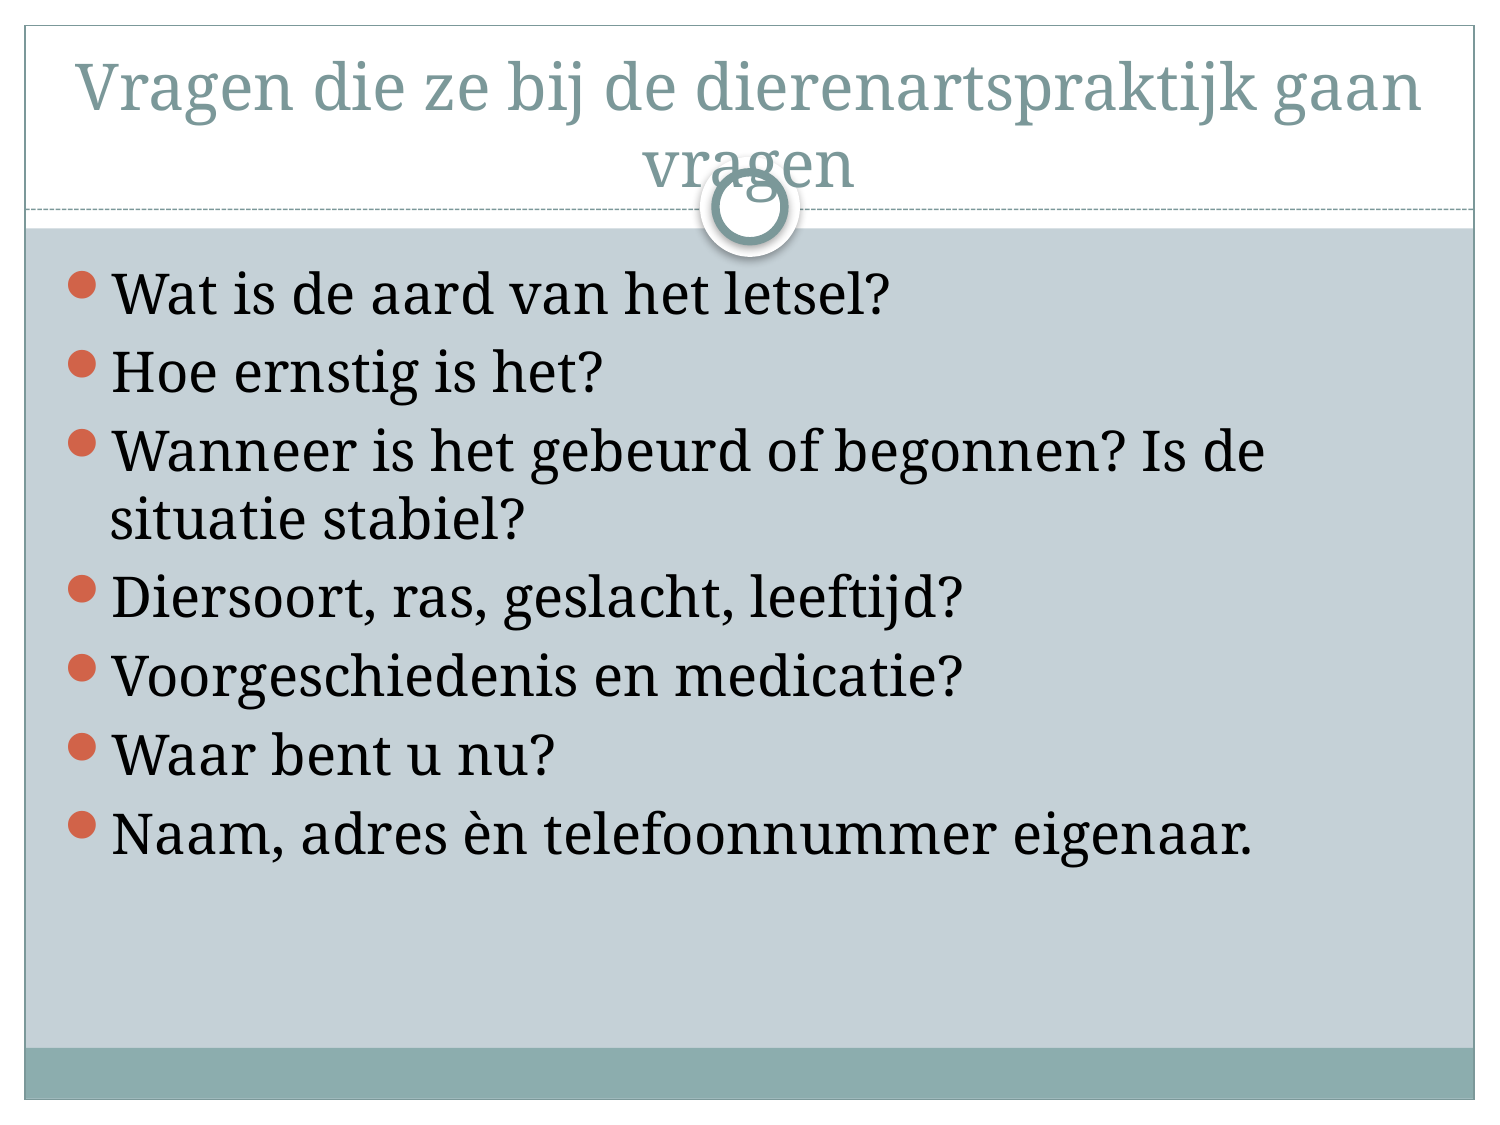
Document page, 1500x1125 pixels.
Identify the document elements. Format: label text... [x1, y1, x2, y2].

title Vragen die ze bij de dierenartspraktijk gaan vragen [49, 37, 1450, 209]
list Wat is de aard van het letsel? Hoe ernstig is het? Wanneer is het gebeurd of begonnen? Is de situatie stabiel? Diersoort, ras, geslacht, leeftijd? Voorgeschiedenis en medicatie? Waar bent u nu? Naam, adres èn telefoonnummer eigenaar. [49, 250, 1445, 1001]
